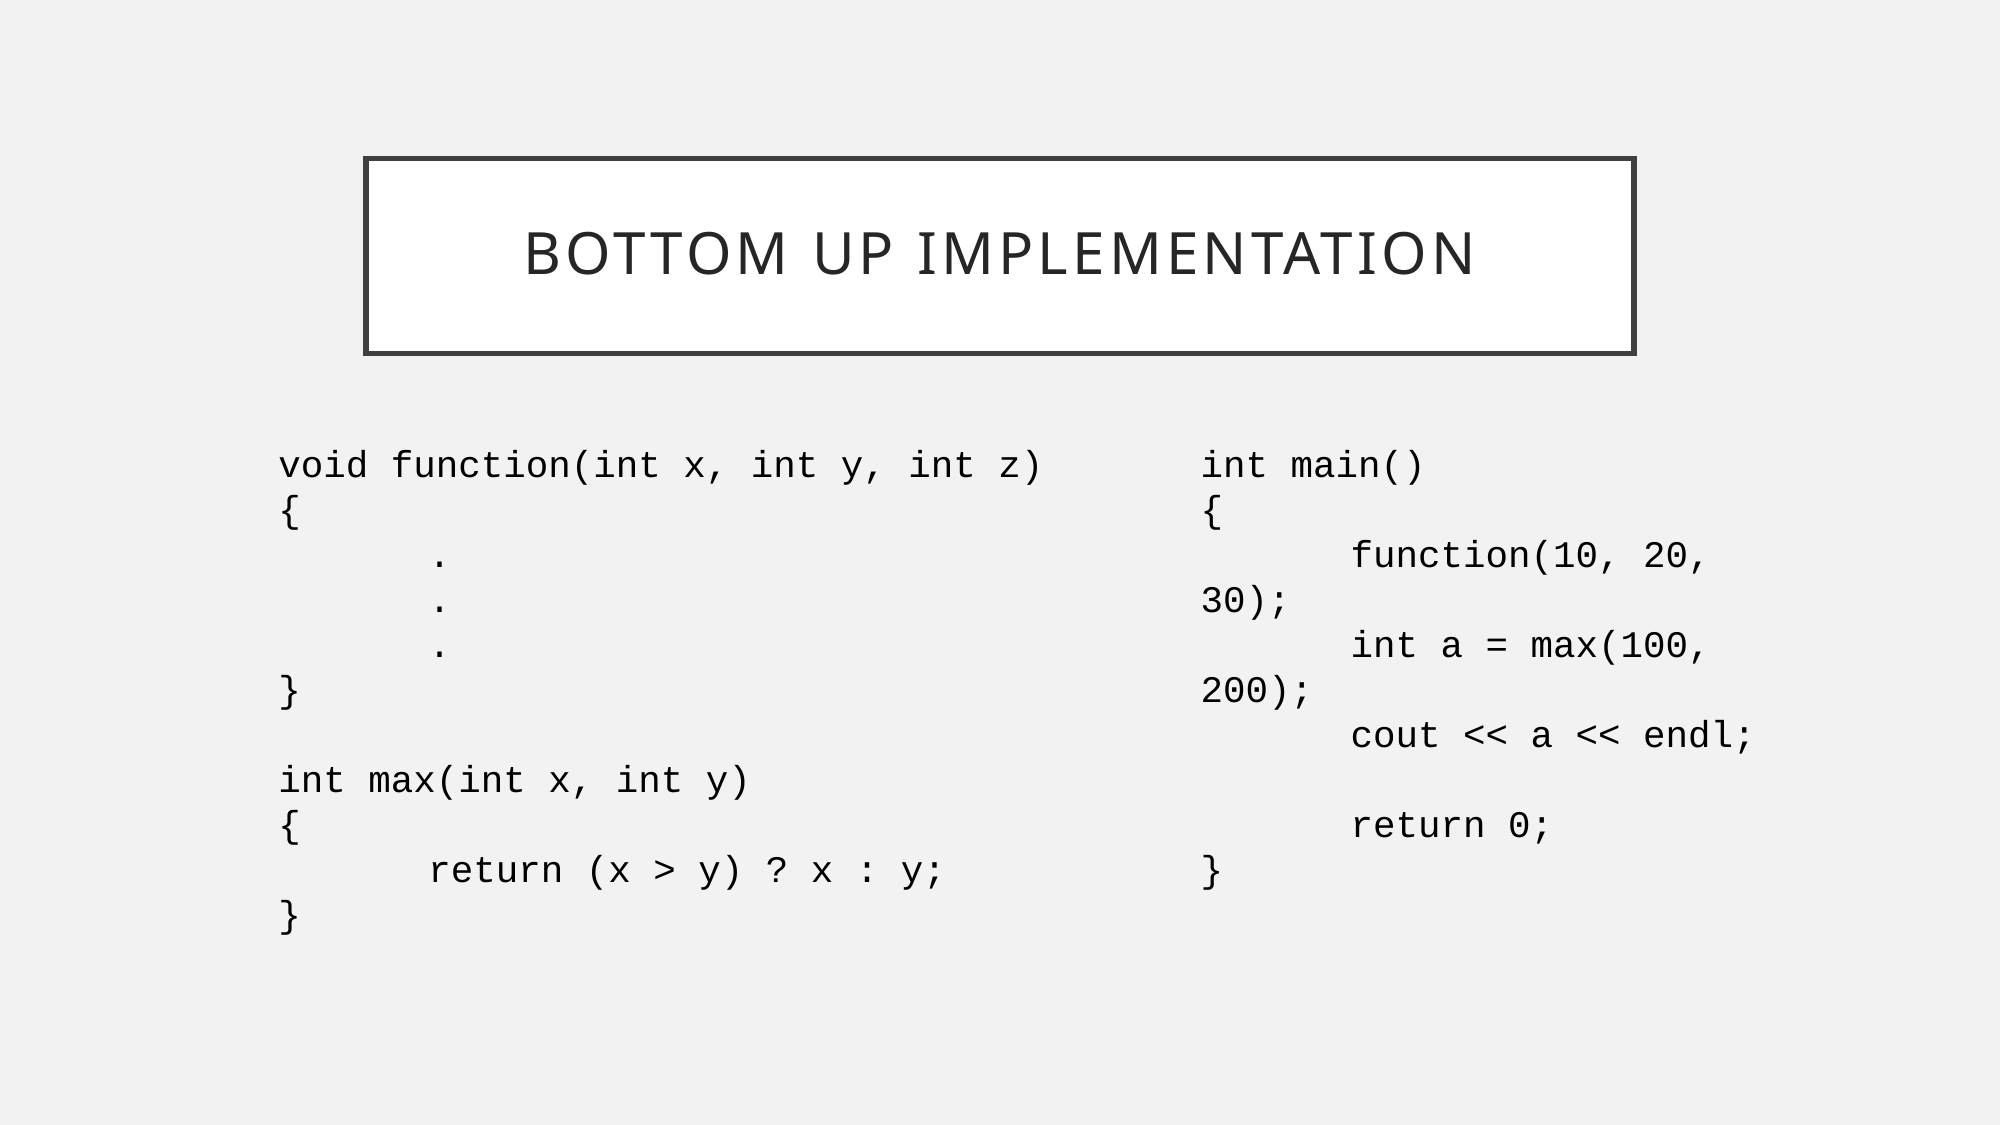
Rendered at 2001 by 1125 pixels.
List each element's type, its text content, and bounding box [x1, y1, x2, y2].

text_box void function(int x, int y, int z) { . . . } int max(int x, int y) { return (x > y) ? x : y; } [263, 432, 1059, 988]
title Bottom Up Implementation [363, 156, 1637, 356]
text_box int main() { function(10, 20, 30); int a = max(100, 200); cout << a << endl; return 0; } [1185, 432, 1800, 898]
